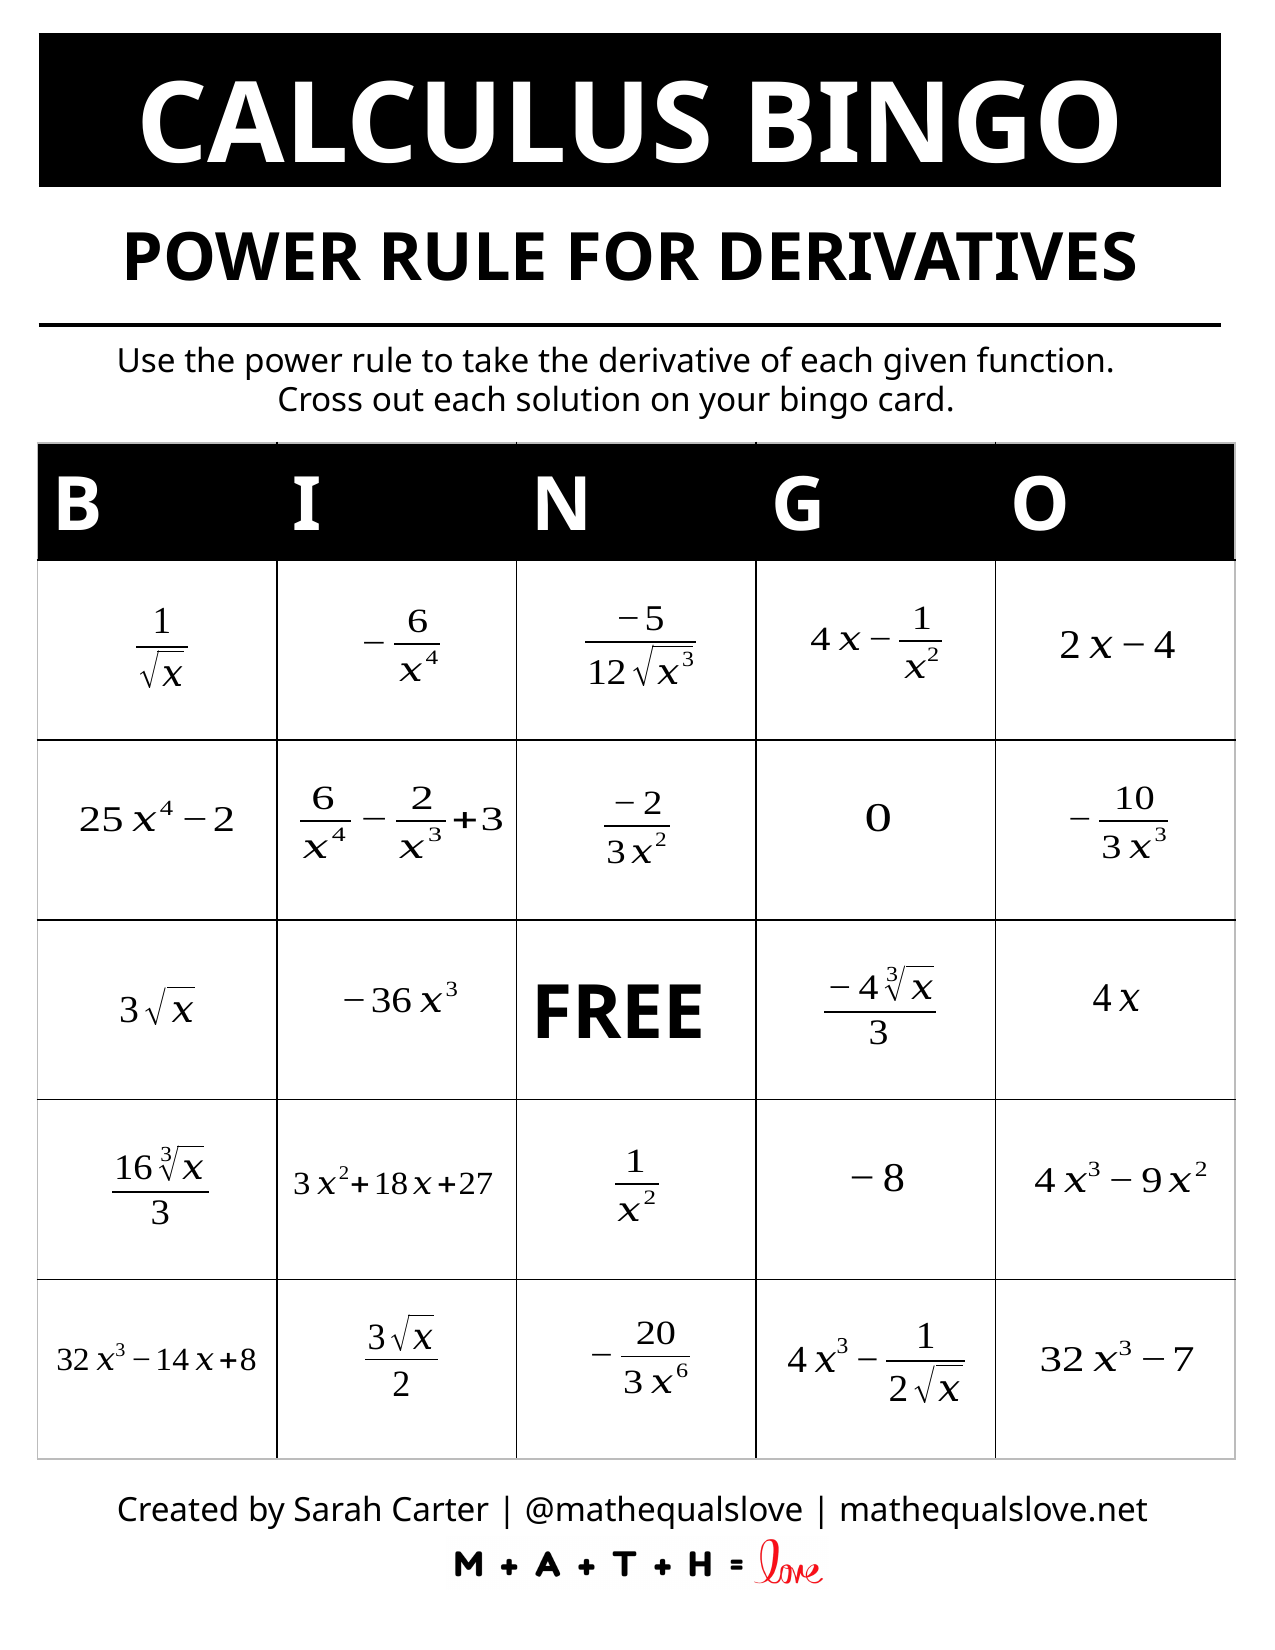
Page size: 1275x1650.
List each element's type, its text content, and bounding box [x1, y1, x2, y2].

table_cell [517, 561, 755, 739]
table_header N [517, 444, 755, 559]
table_cell [757, 921, 995, 1099]
table_cell [278, 921, 516, 1099]
table_cell [517, 1280, 755, 1458]
table_cell [996, 921, 1234, 1099]
table_header O [996, 444, 1234, 559]
table_cell [757, 1280, 995, 1458]
table_cell [996, 561, 1234, 739]
table_header G [757, 444, 995, 559]
table_cell [38, 1100, 276, 1279]
table_cell [757, 741, 995, 919]
table_cell [38, 741, 276, 919]
table_cell [757, 561, 995, 739]
table_cell [38, 1280, 276, 1458]
table_header CALCULUS BINGO [39, 36, 1221, 183]
table_cell [996, 741, 1234, 919]
table_cell [278, 741, 516, 919]
table_header B [38, 444, 276, 559]
table_cell [278, 561, 516, 739]
table_cell [517, 1100, 755, 1279]
table_cell [278, 1280, 516, 1458]
table_cell [757, 1100, 995, 1279]
table_cell [38, 921, 276, 1099]
table_cell [996, 1100, 1234, 1279]
table_cell [38, 561, 276, 739]
table_cell [278, 1100, 516, 1279]
table_cell POWER RULE FOR DERIVATIVES [39, 187, 1221, 323]
table_cell [517, 741, 755, 919]
table_cell FREE [517, 921, 755, 1099]
picture [446, 1536, 829, 1590]
table_header I [278, 444, 516, 559]
text_box Created by Sarah Carter | @mathequalslove | mathequalslove.net [53, 1481, 1222, 1536]
text_box Use the power rule to take the derivative of each given function. Cross out each solution on your bingo card. [28, 331, 1214, 426]
table_cell [996, 1280, 1234, 1458]
